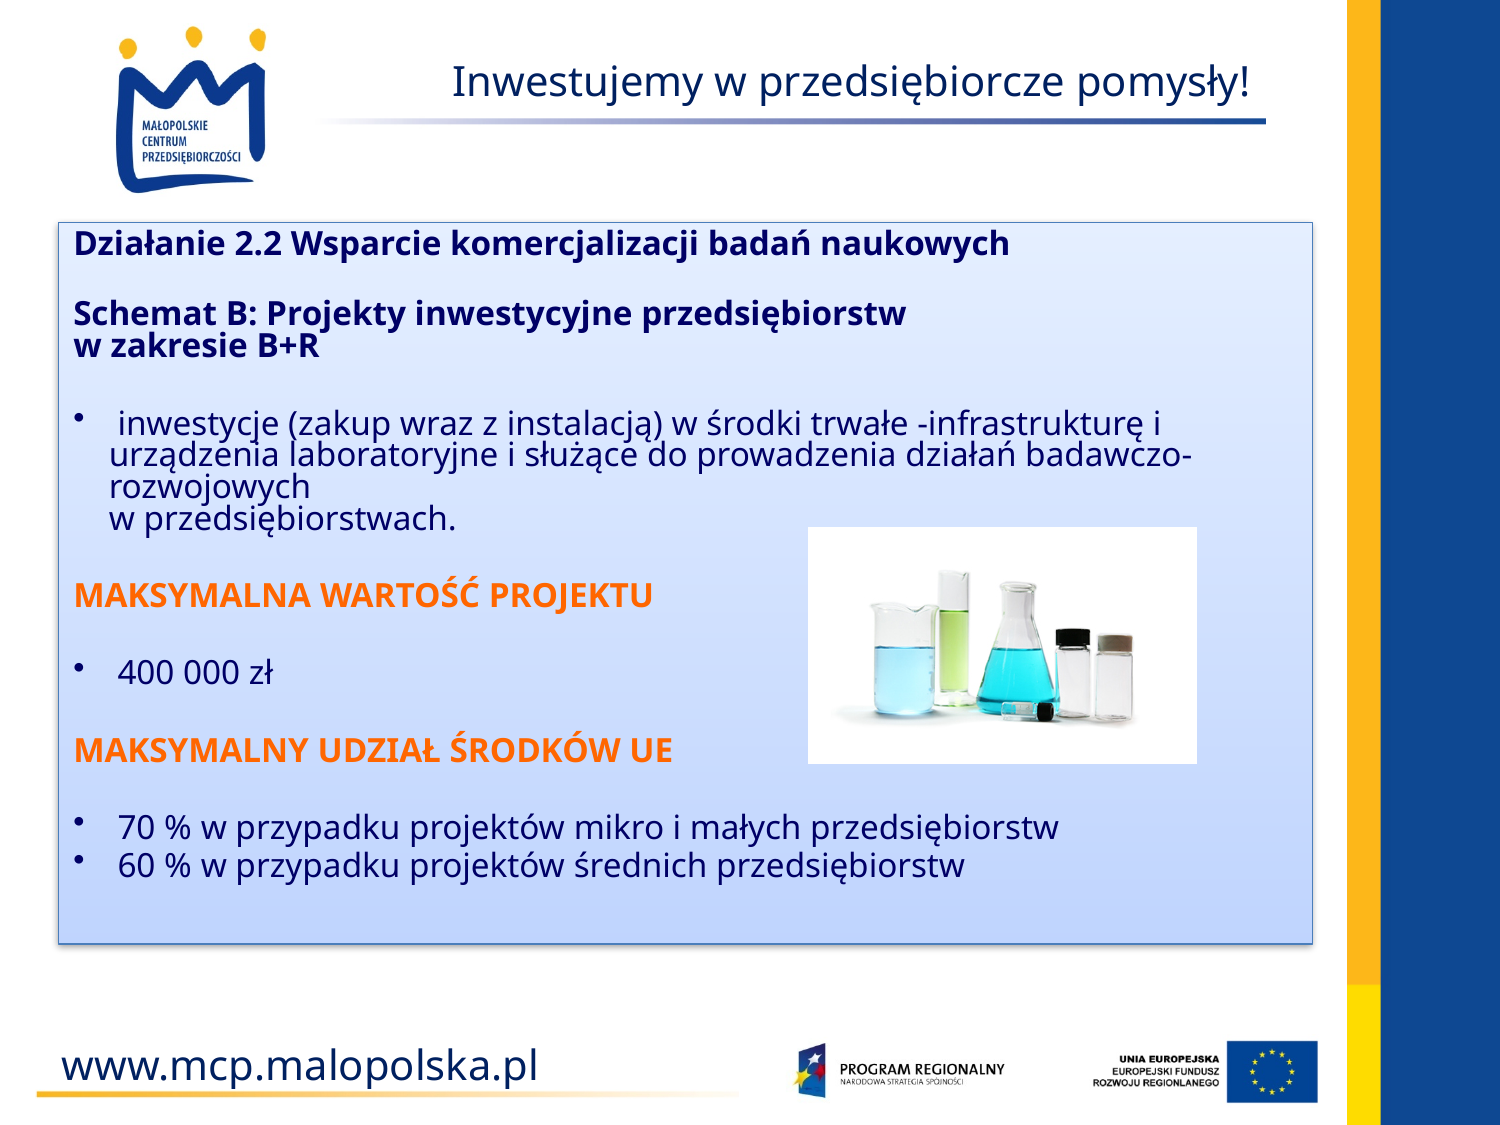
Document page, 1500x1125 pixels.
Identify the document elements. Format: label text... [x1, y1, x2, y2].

text_box www.mcp.malopolska.pl [46, 1031, 758, 1097]
picture [763, 1015, 1032, 1125]
text_box Działanie 2.2 Wsparcie komercjalizacji badań naukowych Schemat B: Projekty inwestycyjne przedsiębiorstw w zakresie B+R inwestycje (zakup wraz z instalacją) w środki trwałe -infrastrukturę i urządzenia laboratoryjne i służące do prowadzenia działań badawczo-rozwojowych w przedsiębiorstwach. MAKSYMALNA WARTOŚĆ PROJEKTU 400 000 zł MAKSYMALNY UDZIAŁ ŚRODKÓW UE 70 % w przypadku projektów mikro i małych przedsiębiorstw 60 % w przypadku projektów średnich przedsiębiorstw [58, 222, 1313, 945]
picture [105, 23, 1266, 197]
picture [808, 527, 1197, 764]
text_box Inwestujemy w przedsiębiorcze pomysły! [304, 46, 1266, 105]
picture [1347, 0, 1500, 1125]
picture [1077, 1034, 1325, 1108]
picture [34, 1089, 739, 1099]
